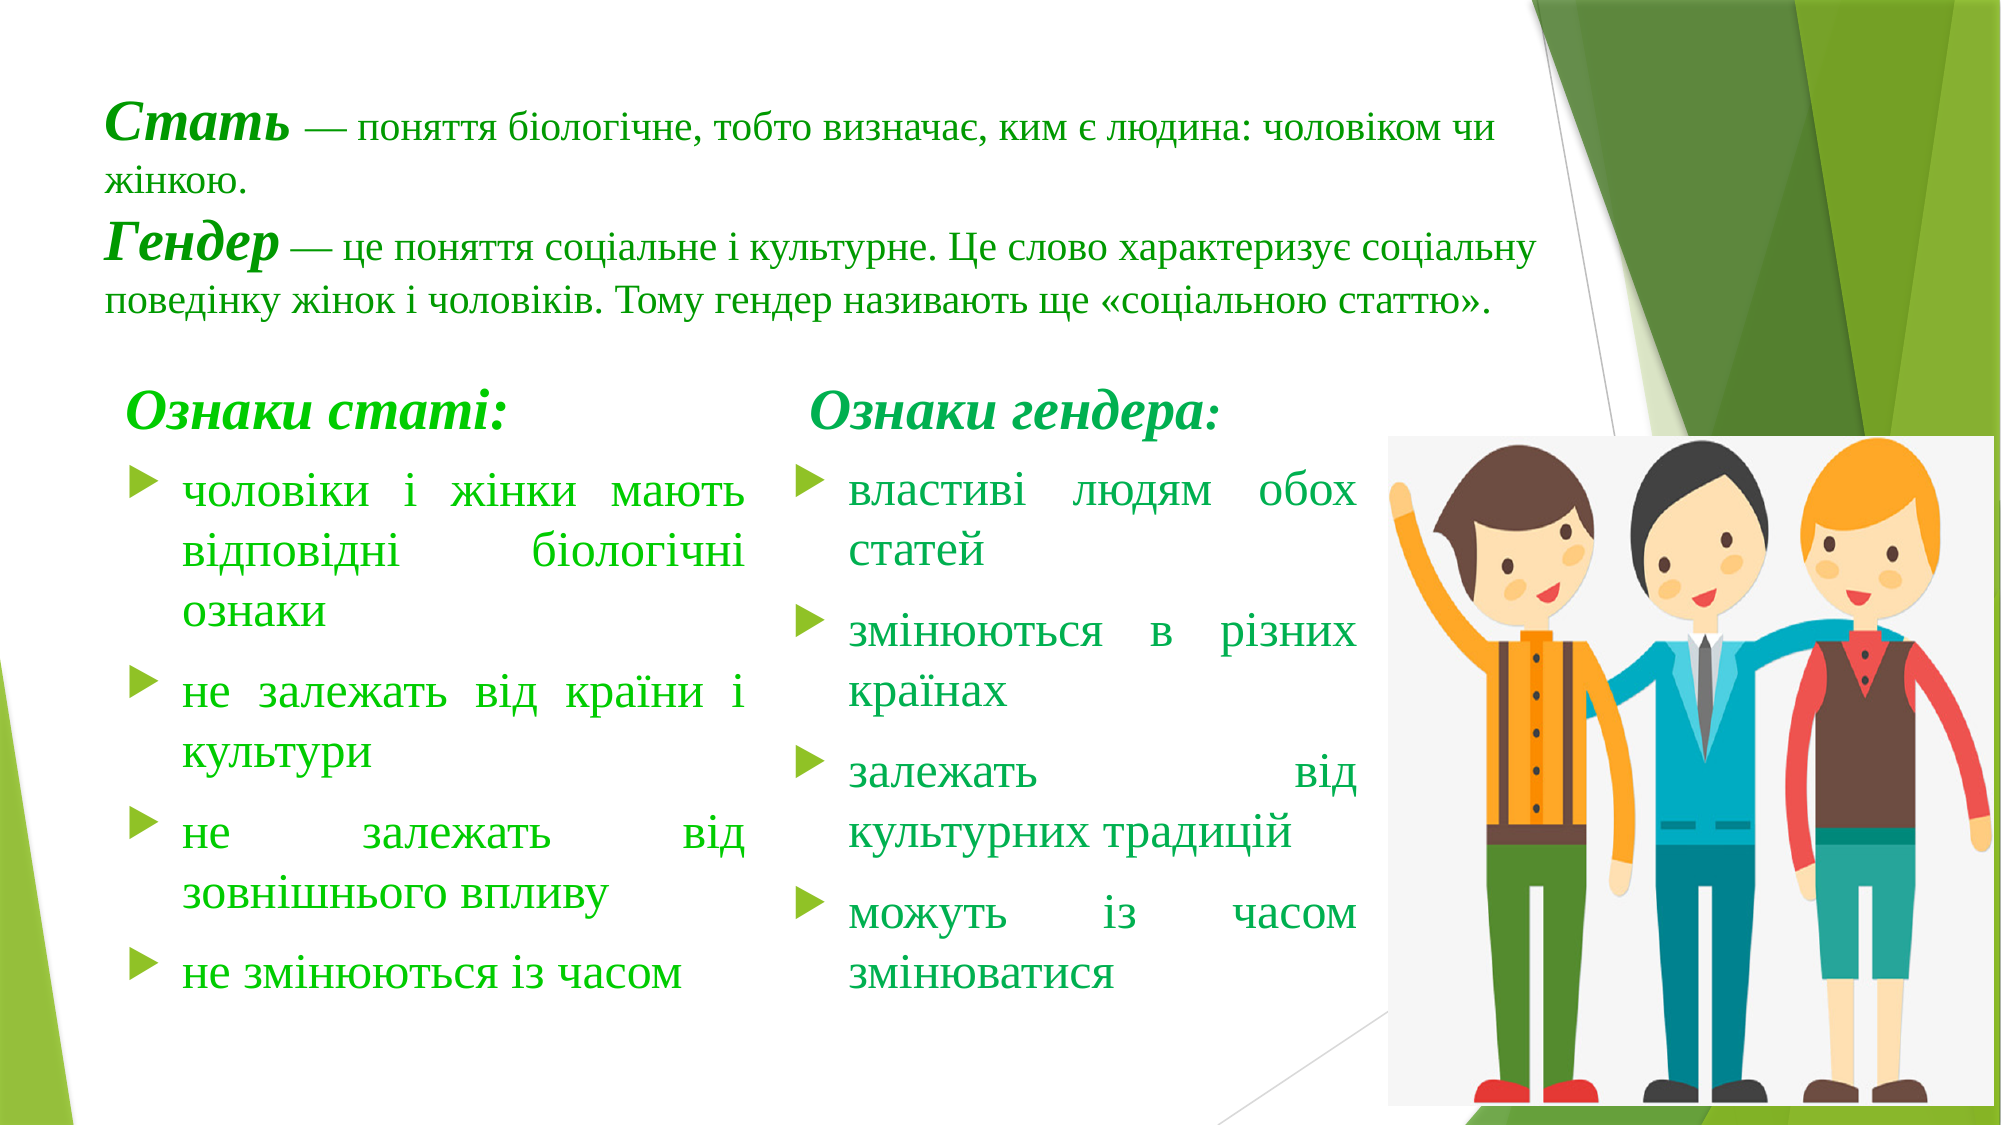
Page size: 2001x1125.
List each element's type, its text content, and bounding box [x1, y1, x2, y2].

text_box Стать — поняття біологічне, тобто визначає, ким є людина: чоловіком чи жінкою. Гендер — це поняття соціальне і культурне. Це слово характеризує соціальну поведінку жінок і чоловіків. Тому гендер називають ще «соціальною статтю». [89, 74, 1575, 330]
list Ознаки гендера: [794, 354, 1611, 449]
list властиві людям обох статей змінюються в різних країнах залежать від культурних традицій можуть із часом змінюватися [776, 447, 1373, 990]
list чоловіки і жінки мають відповідні біологічні ознаки не залежать від країни і культури не залежать від зовнішнього впливу не змінюються із часом [110, 448, 761, 1016]
list Ознаки статі: [110, 354, 794, 449]
picture [1388, 435, 1994, 1107]
